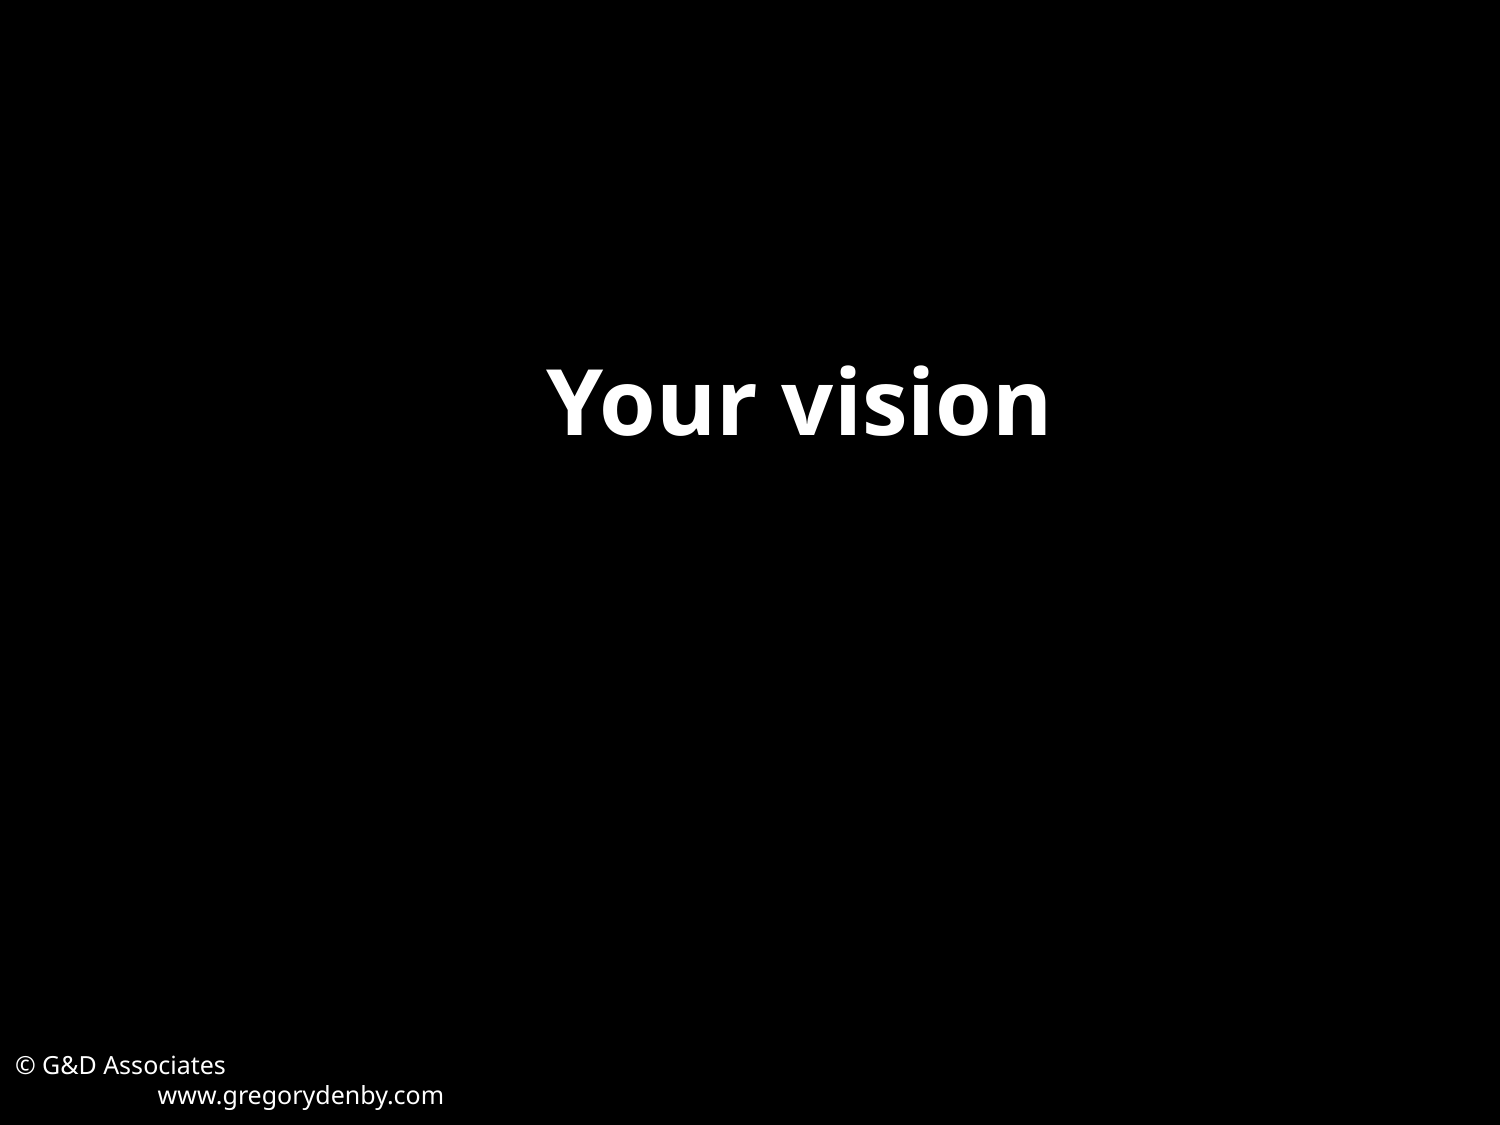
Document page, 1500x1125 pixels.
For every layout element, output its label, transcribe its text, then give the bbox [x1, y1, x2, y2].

title Your vision [225, 275, 1375, 463]
footer © G&D Associates www.gregorydenby.com [0, 1064, 475, 1125]
